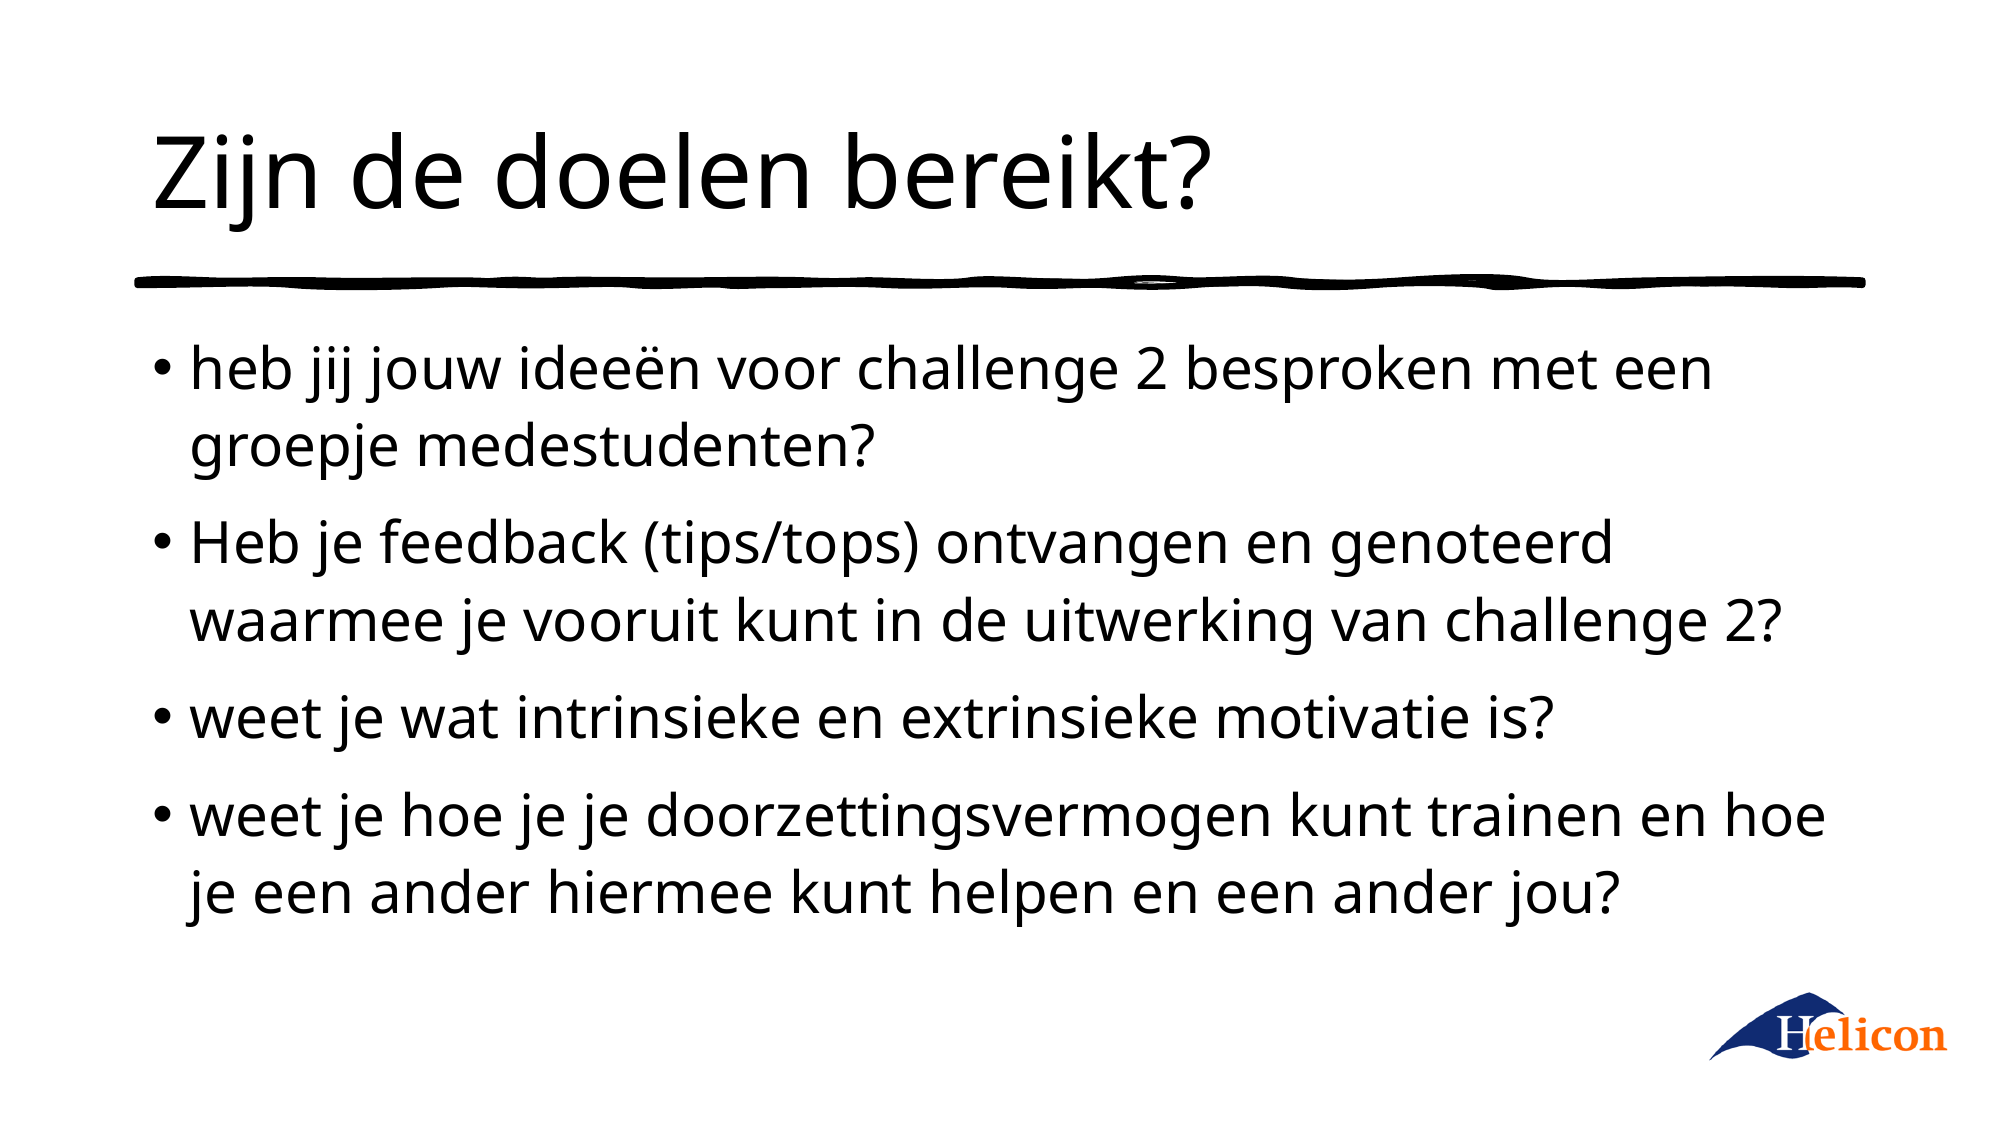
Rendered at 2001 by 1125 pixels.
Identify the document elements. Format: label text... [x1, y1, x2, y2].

list heb jij jouw ideeën voor challenge 2 besproken met een groepje medestudenten? Heb je feedback (tips/tops) ontvangen en genoteerd waarmee je vooruit kunt in de uitwerking van challenge 2? weet je wat intrinsieke en extrinsieke motivatie is? weet je hoe je je doorzettingsvermogen kunt trainen en hoe je een ander hiermee kunt helpen en een ander jou? [137, 316, 1863, 1014]
title Zijn de doelen bereikt? [137, 59, 1863, 278]
picture [1671, 952, 2000, 1125]
